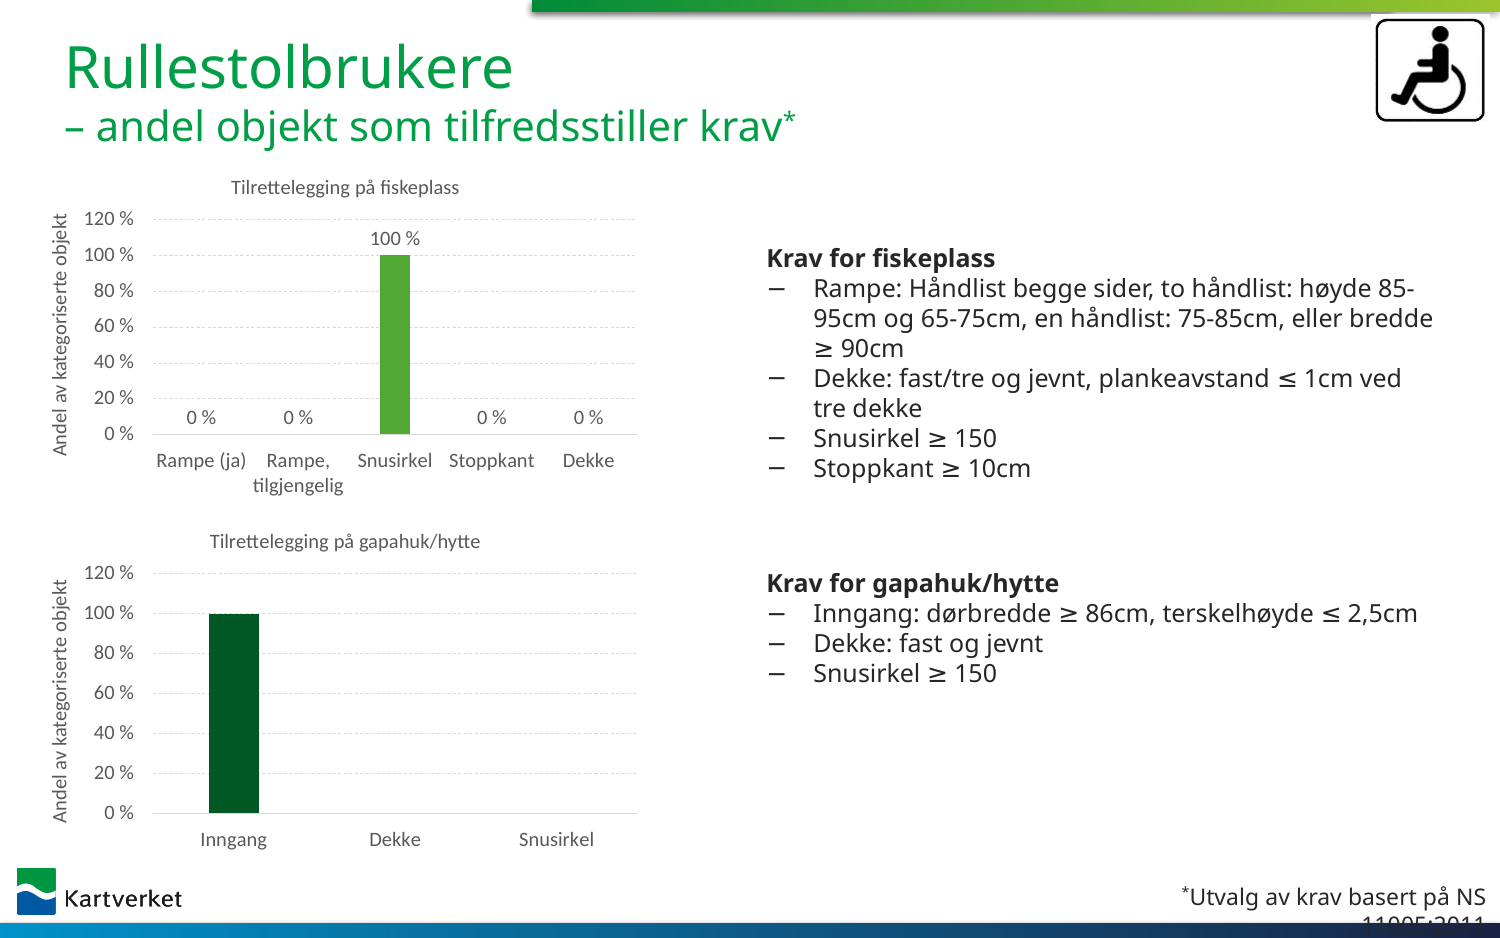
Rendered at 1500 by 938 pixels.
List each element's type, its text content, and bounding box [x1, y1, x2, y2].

text_box Krav for gapahuk/hytte Inngang: dørbredde ≥ 86cm, terskelhøyde ≤ 2,5cm Dekke: fast og jevnt Snusirkel ≥ 150 [751, 560, 1452, 695]
picture [41, 166, 650, 505]
text_box Krav for fiskeplass Rampe: Håndlist begge sider, to håndlist: høyde 85-95cm og 65-75cm, en håndlist: 75-85cm, eller bredde ≥ 90cm Dekke: fast/tre og jevnt, plankeavstand ≤ 1cm ved tre dekke Snusirkel ≥ 150 Stoppkant ≥ 10cm [751, 235, 1452, 490]
text_box Rullestolbrukere – andel objekt som tilfredsstiller krav* [49, 29, 1431, 158]
picture [1371, 13, 1491, 127]
picture [41, 520, 650, 859]
text_box *Utvalg av krav basert på NS 11005:2011 [1068, 873, 1500, 938]
